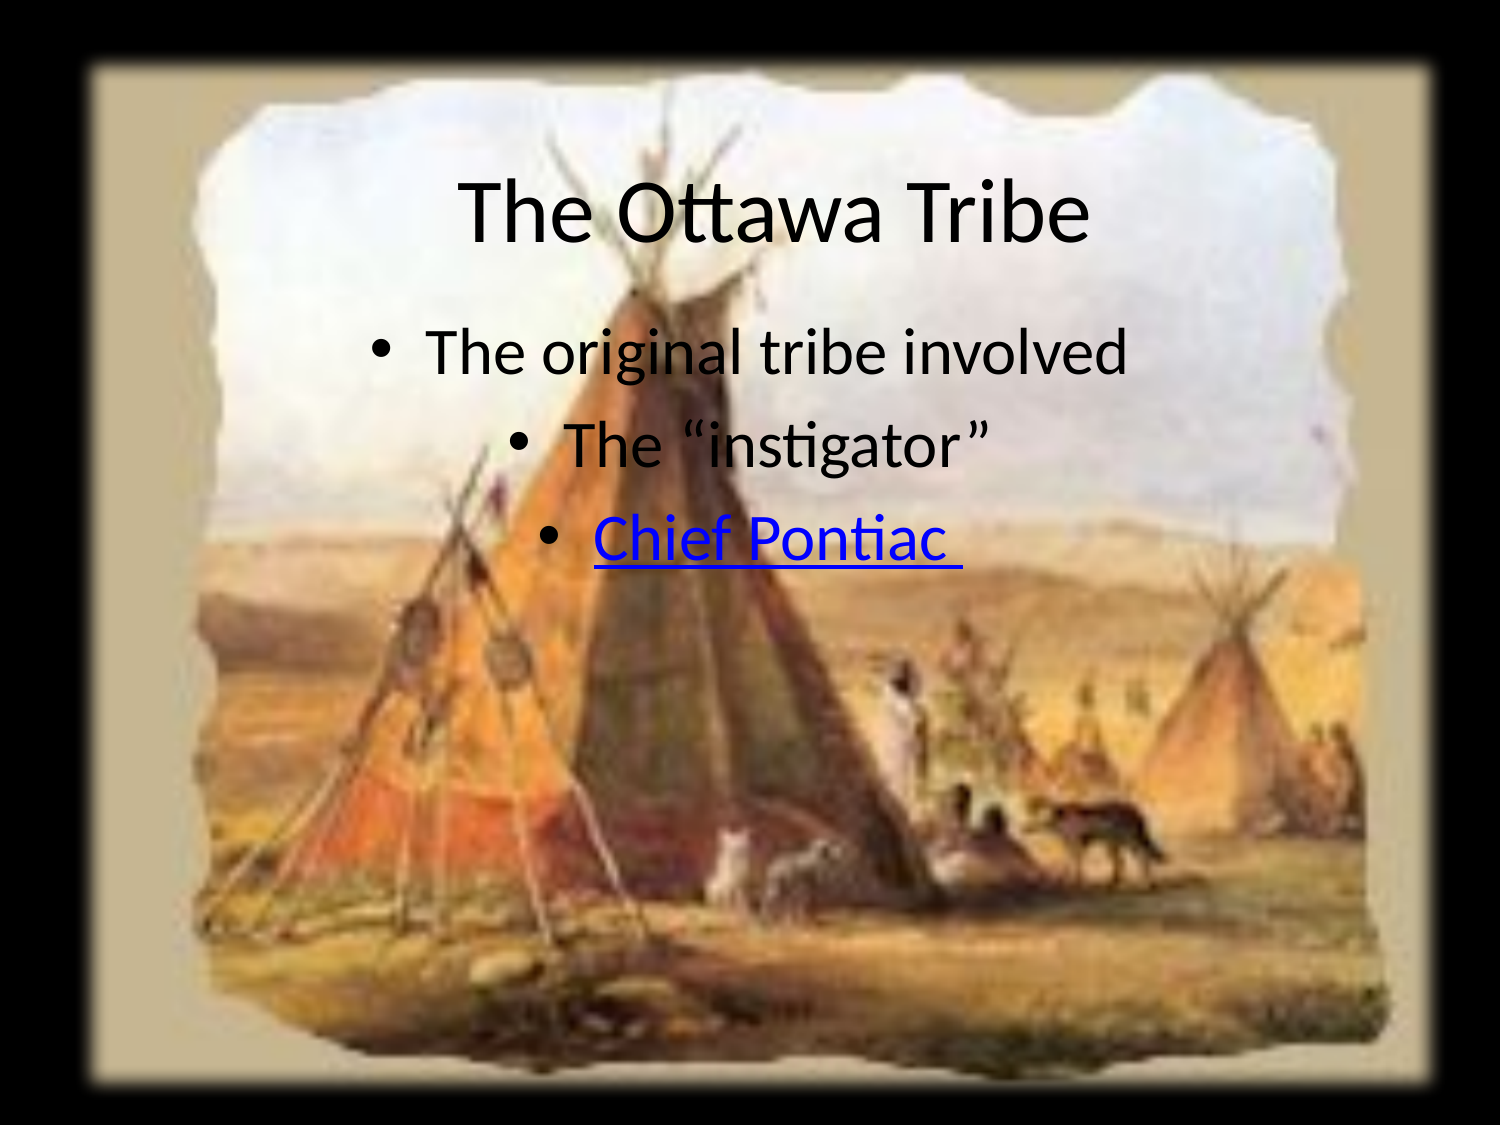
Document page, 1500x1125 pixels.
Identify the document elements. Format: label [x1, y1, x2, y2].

picture [74, 49, 1447, 1101]
